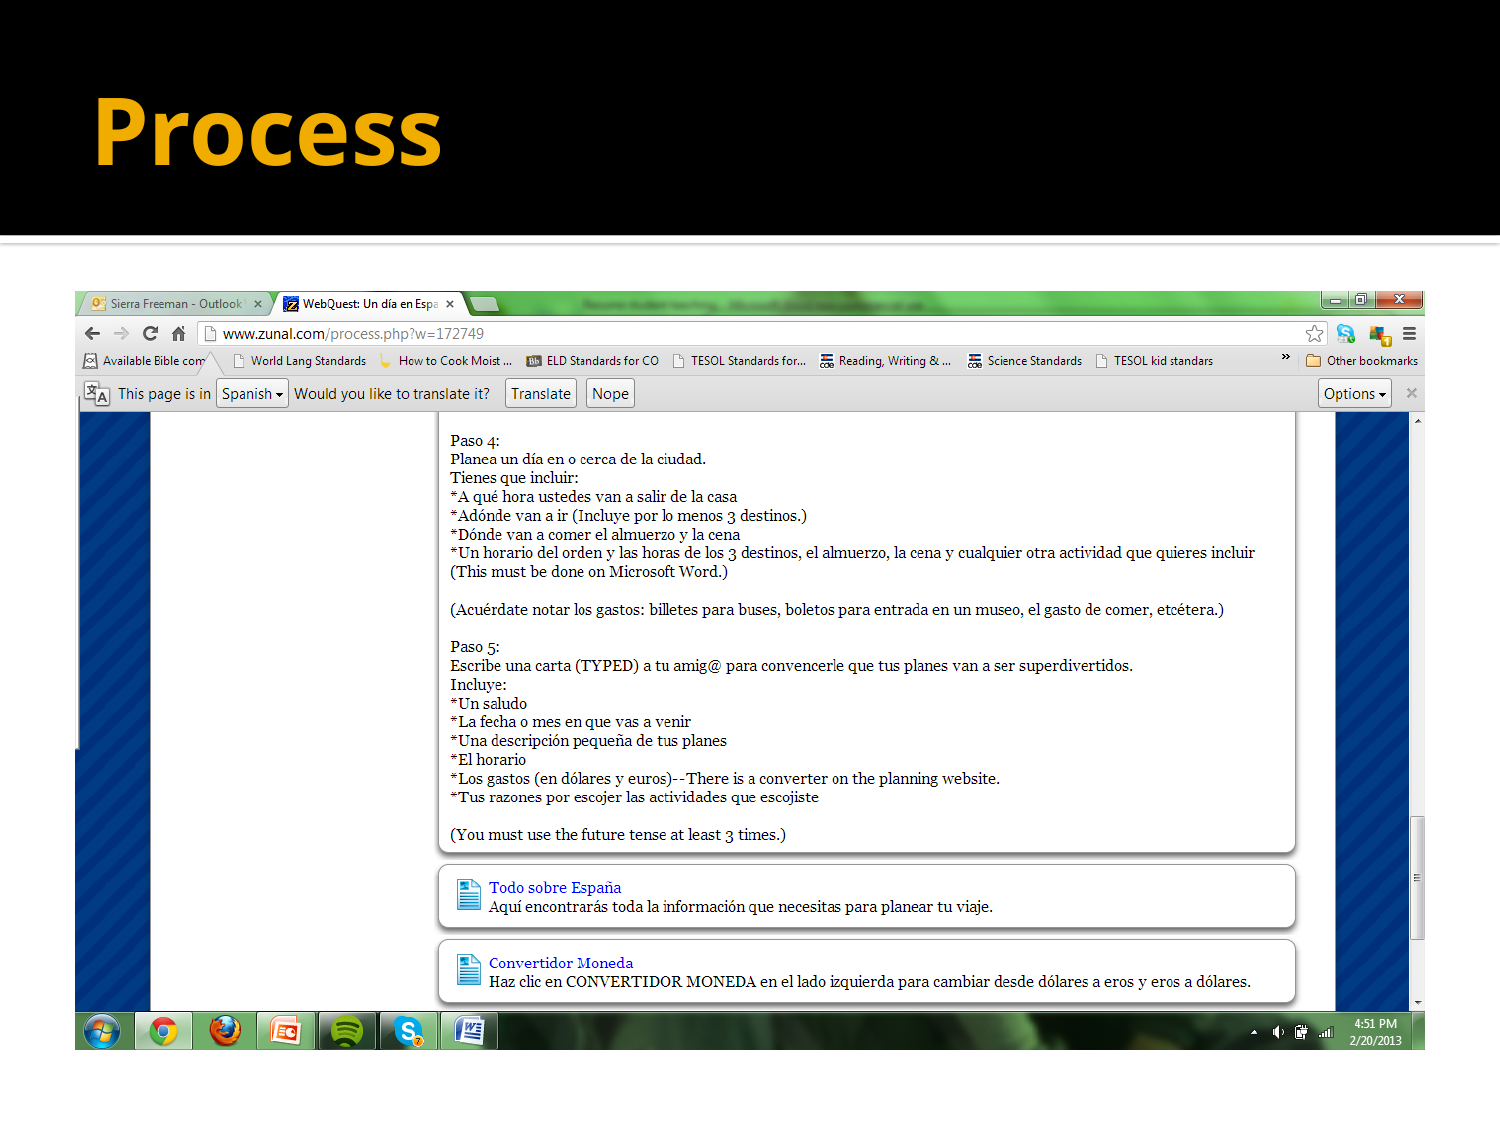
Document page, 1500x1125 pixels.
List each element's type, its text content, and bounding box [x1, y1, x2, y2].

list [75, 291, 1425, 1050]
title Process [75, 25, 1425, 231]
